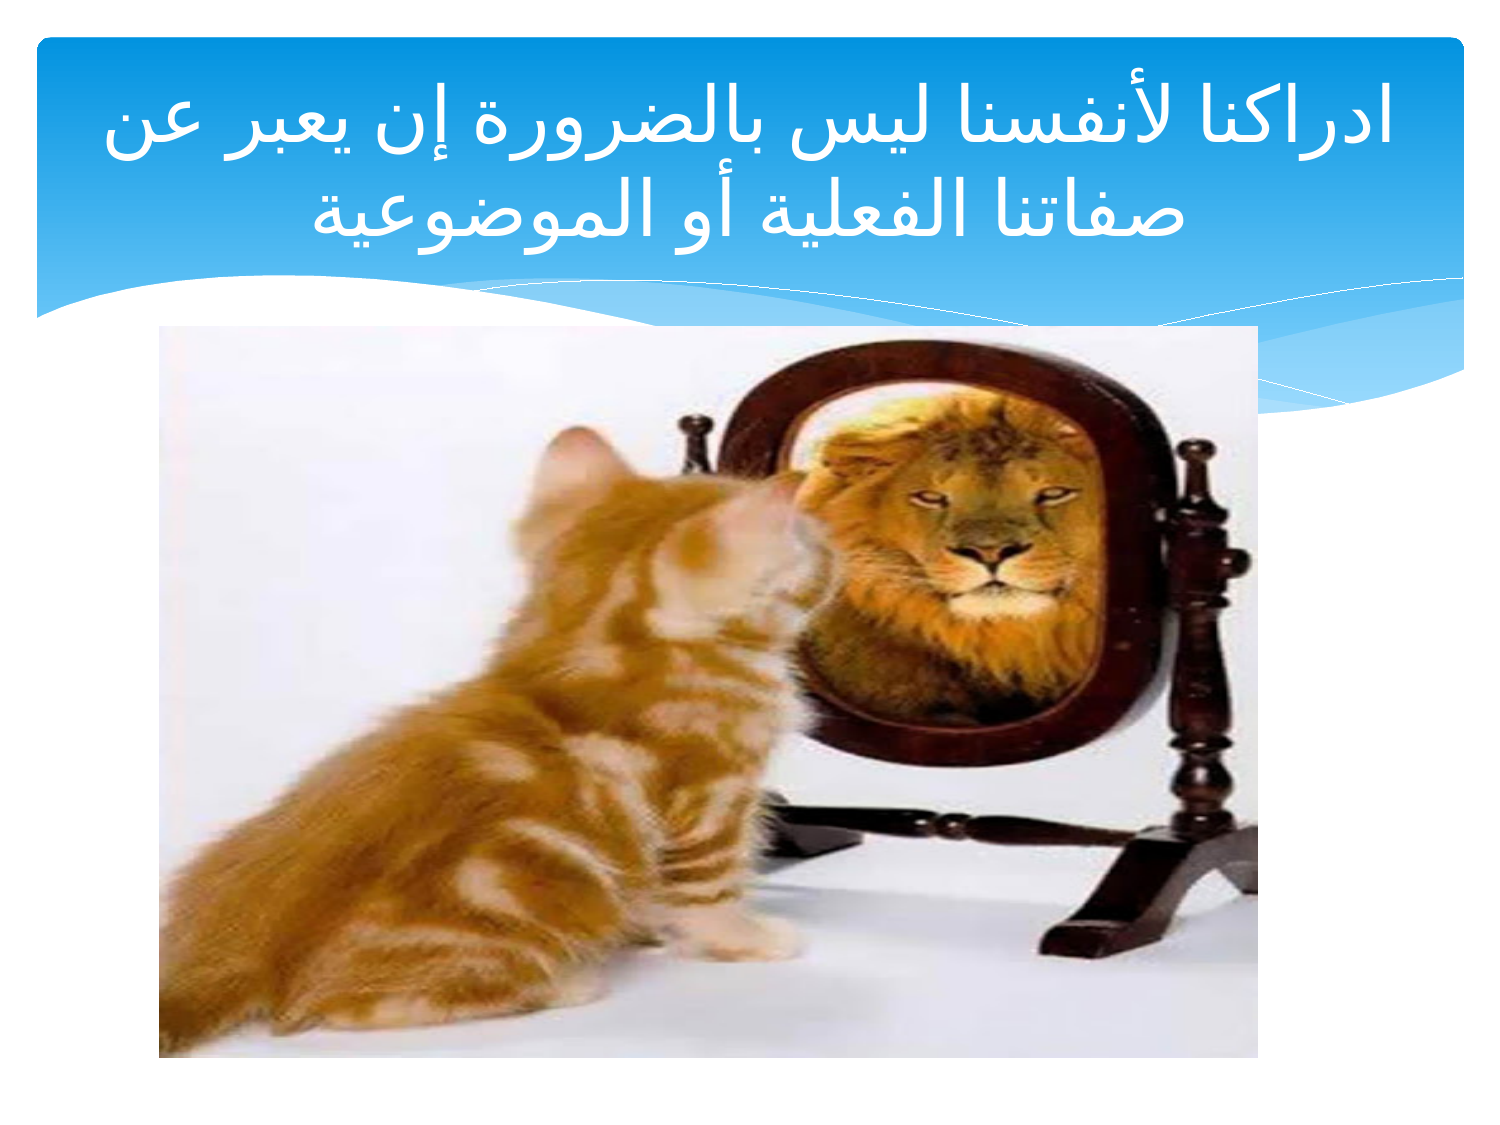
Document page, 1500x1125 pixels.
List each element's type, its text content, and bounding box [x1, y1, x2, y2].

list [159, 326, 1259, 1059]
title ادراكنا لأنفسنا ليس بالضرورة إن يعبر عن صفاتنا الفعلية أو الموضوعية [75, 55, 1425, 261]
